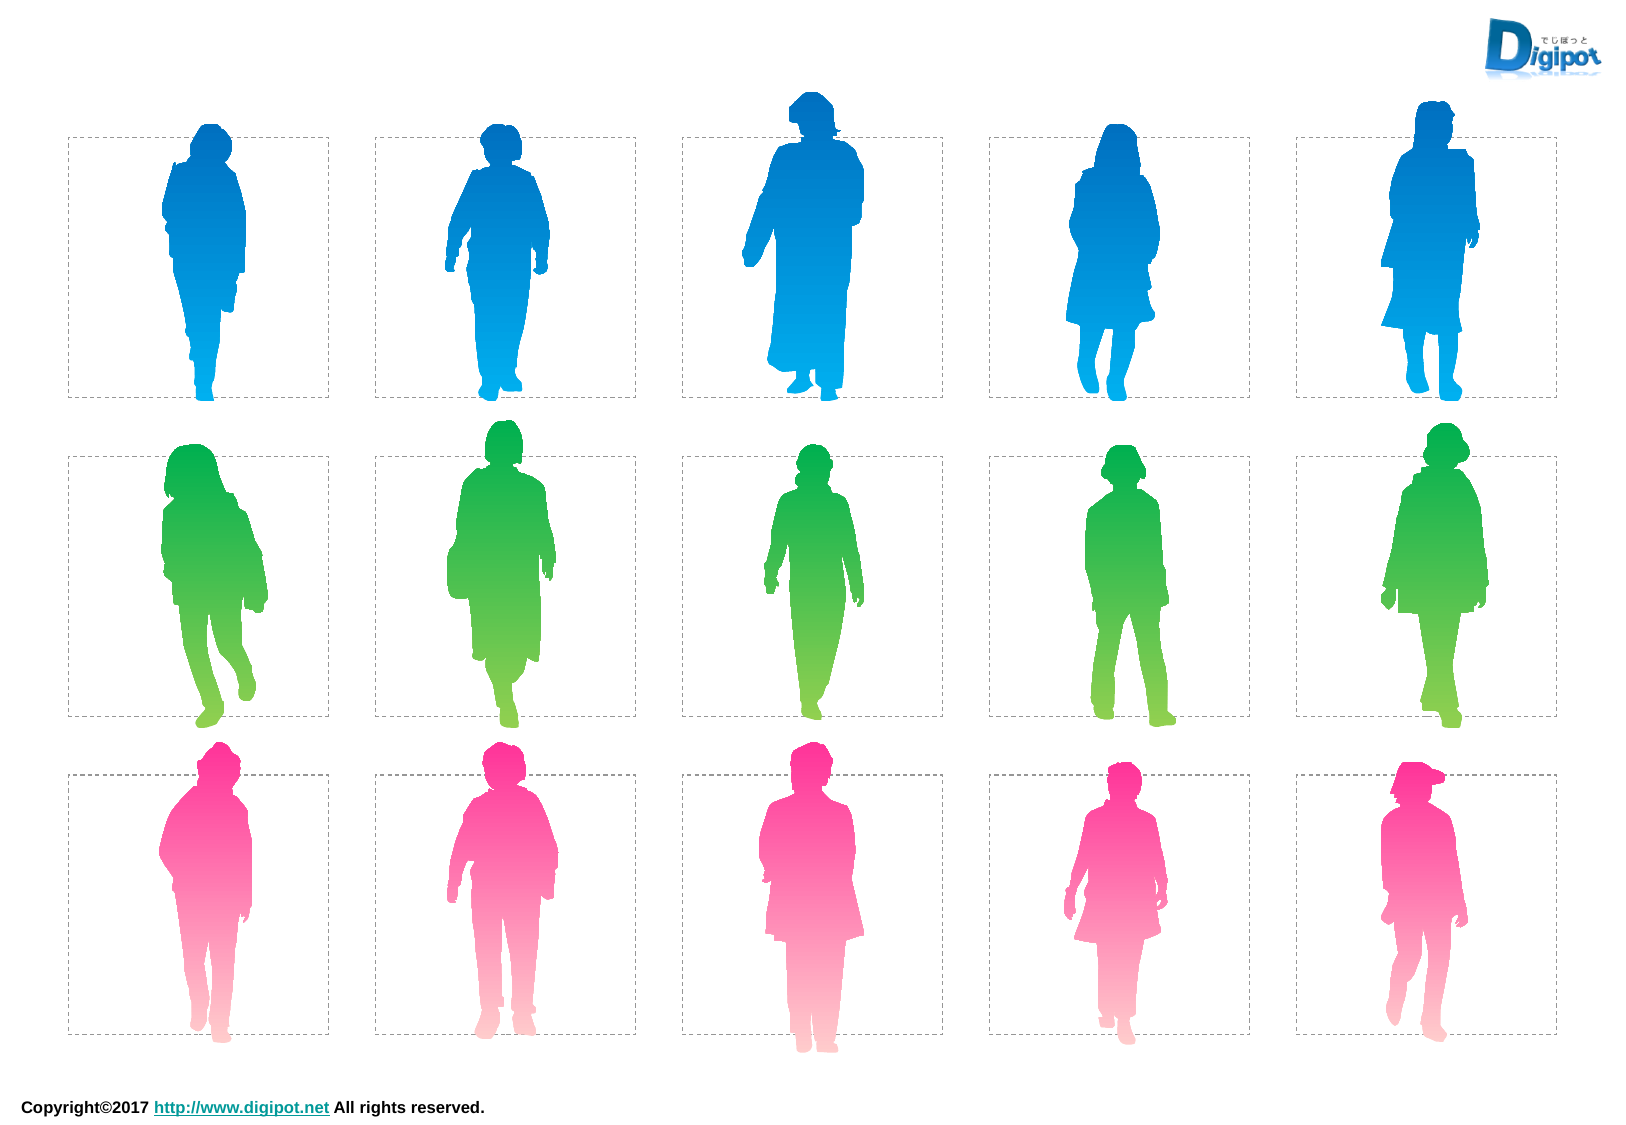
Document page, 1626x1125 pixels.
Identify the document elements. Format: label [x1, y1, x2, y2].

text_box [1380, 761, 1469, 1042]
text_box [758, 742, 865, 1053]
text_box [1065, 123, 1161, 402]
text_box [1380, 422, 1490, 729]
text_box [1380, 101, 1481, 402]
text_box [161, 444, 268, 729]
text_box [161, 123, 247, 402]
text_box [1064, 761, 1168, 1045]
text_box [446, 742, 559, 1040]
text_box [763, 444, 865, 721]
text_box [447, 420, 557, 729]
text_box [444, 123, 550, 402]
text_box [159, 742, 253, 1043]
text_box [741, 92, 865, 402]
text_box [1084, 444, 1177, 727]
picture [1485, 18, 1602, 82]
